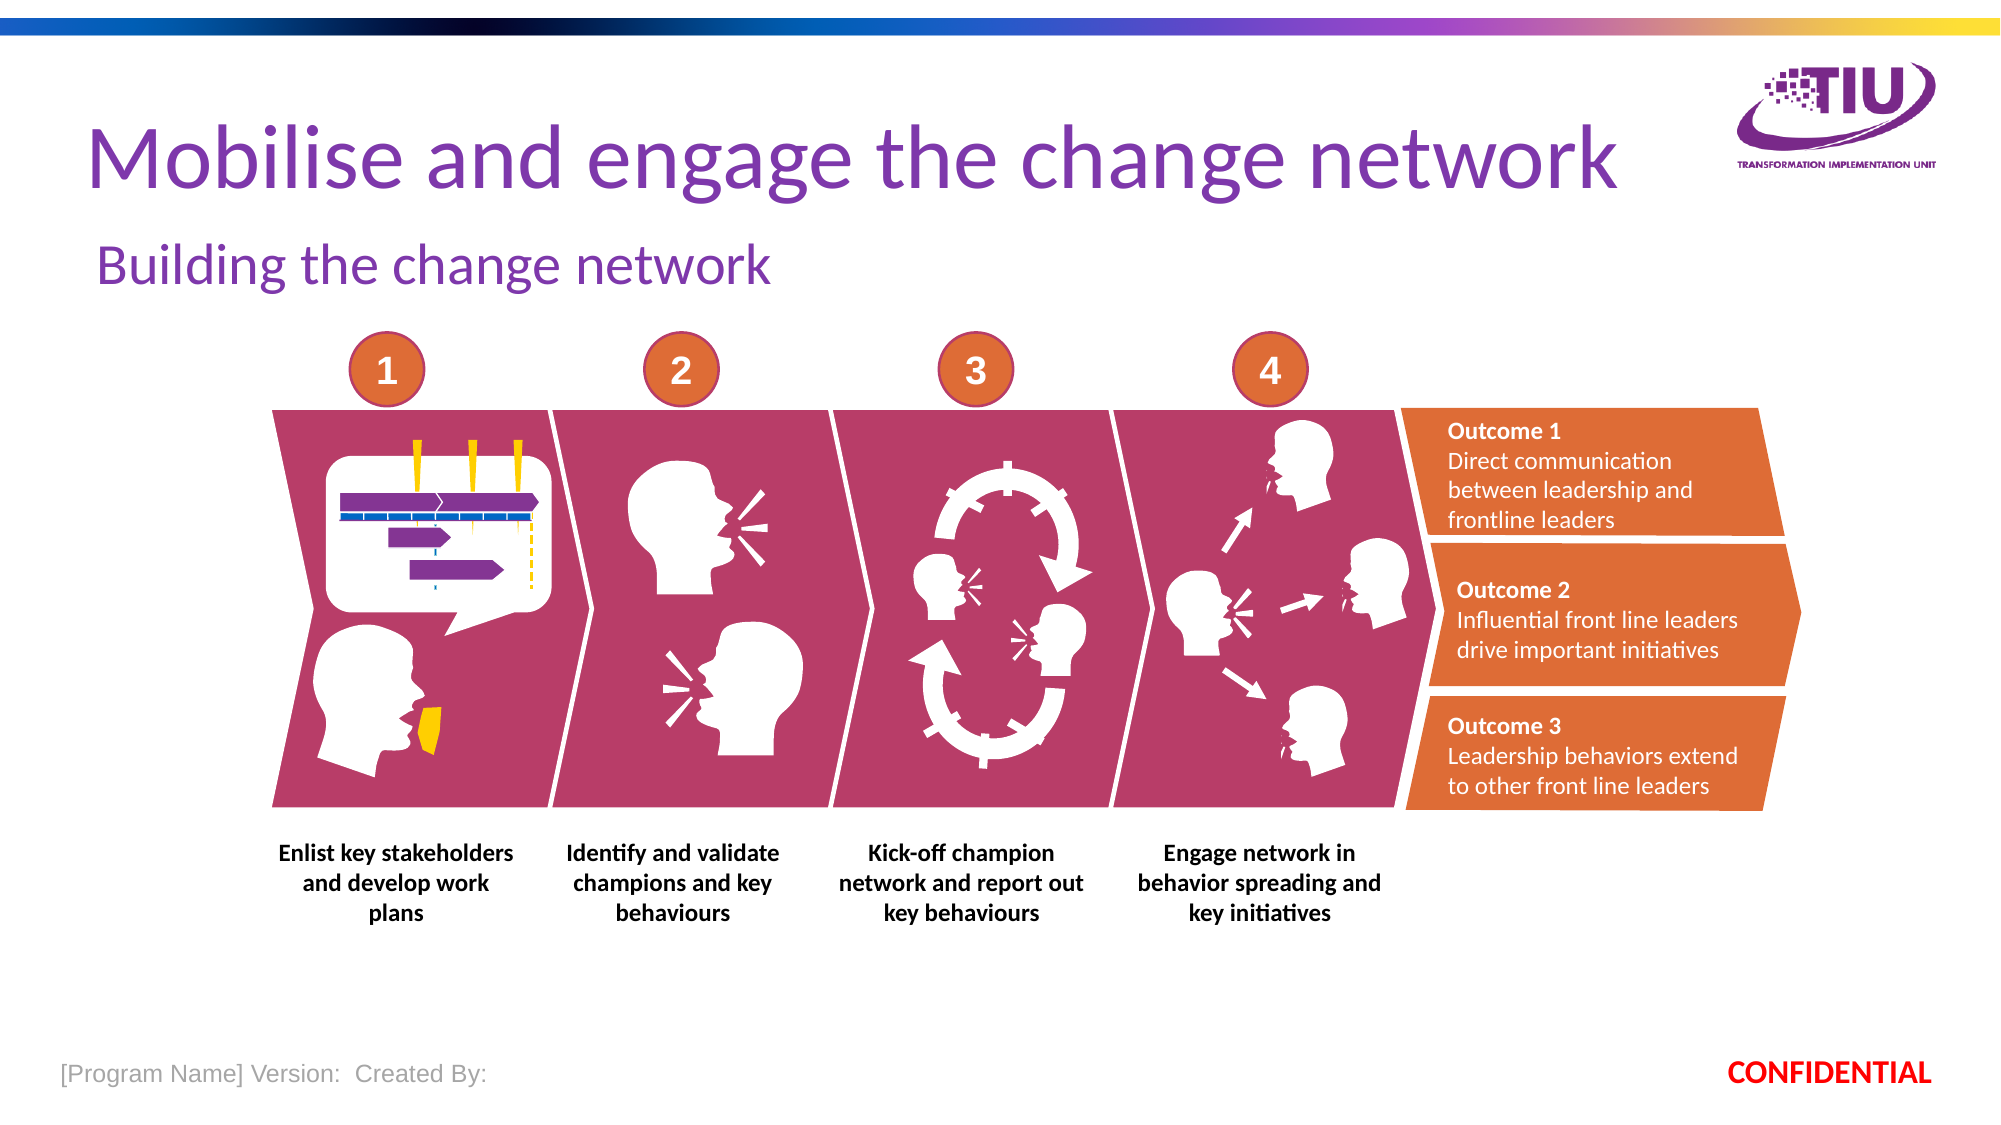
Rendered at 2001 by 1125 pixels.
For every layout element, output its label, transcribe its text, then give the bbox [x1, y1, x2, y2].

text_box CONFIDENTIAL [1563, 1042, 1948, 1098]
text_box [0, 225, 1802, 936]
text_box Mobilise and engage the change network [71, 89, 1690, 215]
picture [0, 0, 2001, 1125]
text_box [Program Name] Version: Created By: [0, 1042, 549, 1103]
